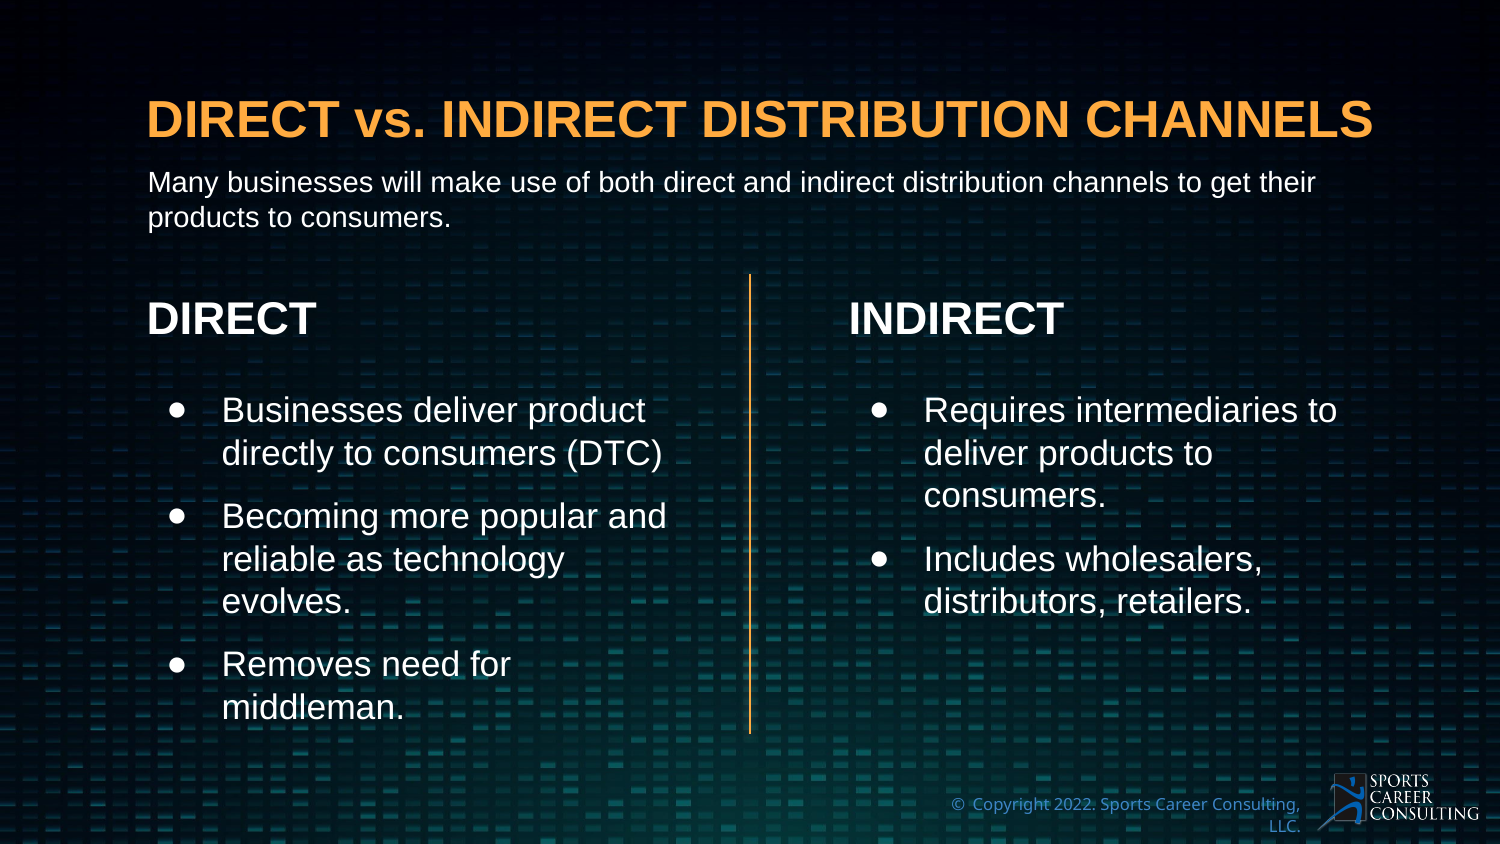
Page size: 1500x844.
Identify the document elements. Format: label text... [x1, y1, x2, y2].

text_box © Copyright 2022. Sports Career Consulting, LLC. [905, 766, 1317, 844]
text_box Requires intermediaries to deliver products to consumers. Includes wholesalers, distributors, retailers. [833, 372, 1418, 636]
text_box INDIRECT [833, 273, 1317, 359]
picture [0, 0, 1500, 844]
text_box Many businesses will make use of both direct and indirect distribution channels to get their products to consumers. [132, 148, 1418, 249]
text_box DIRECT [131, 273, 615, 359]
text_box Businesses deliver product directly to consumers (DTC) Becoming more popular and reliable as technology evolves. Removes need for middleman. [131, 372, 716, 742]
text_box DIRECT vs. INDIRECT DISTRIBUTION CHANNELS [131, 64, 1409, 163]
